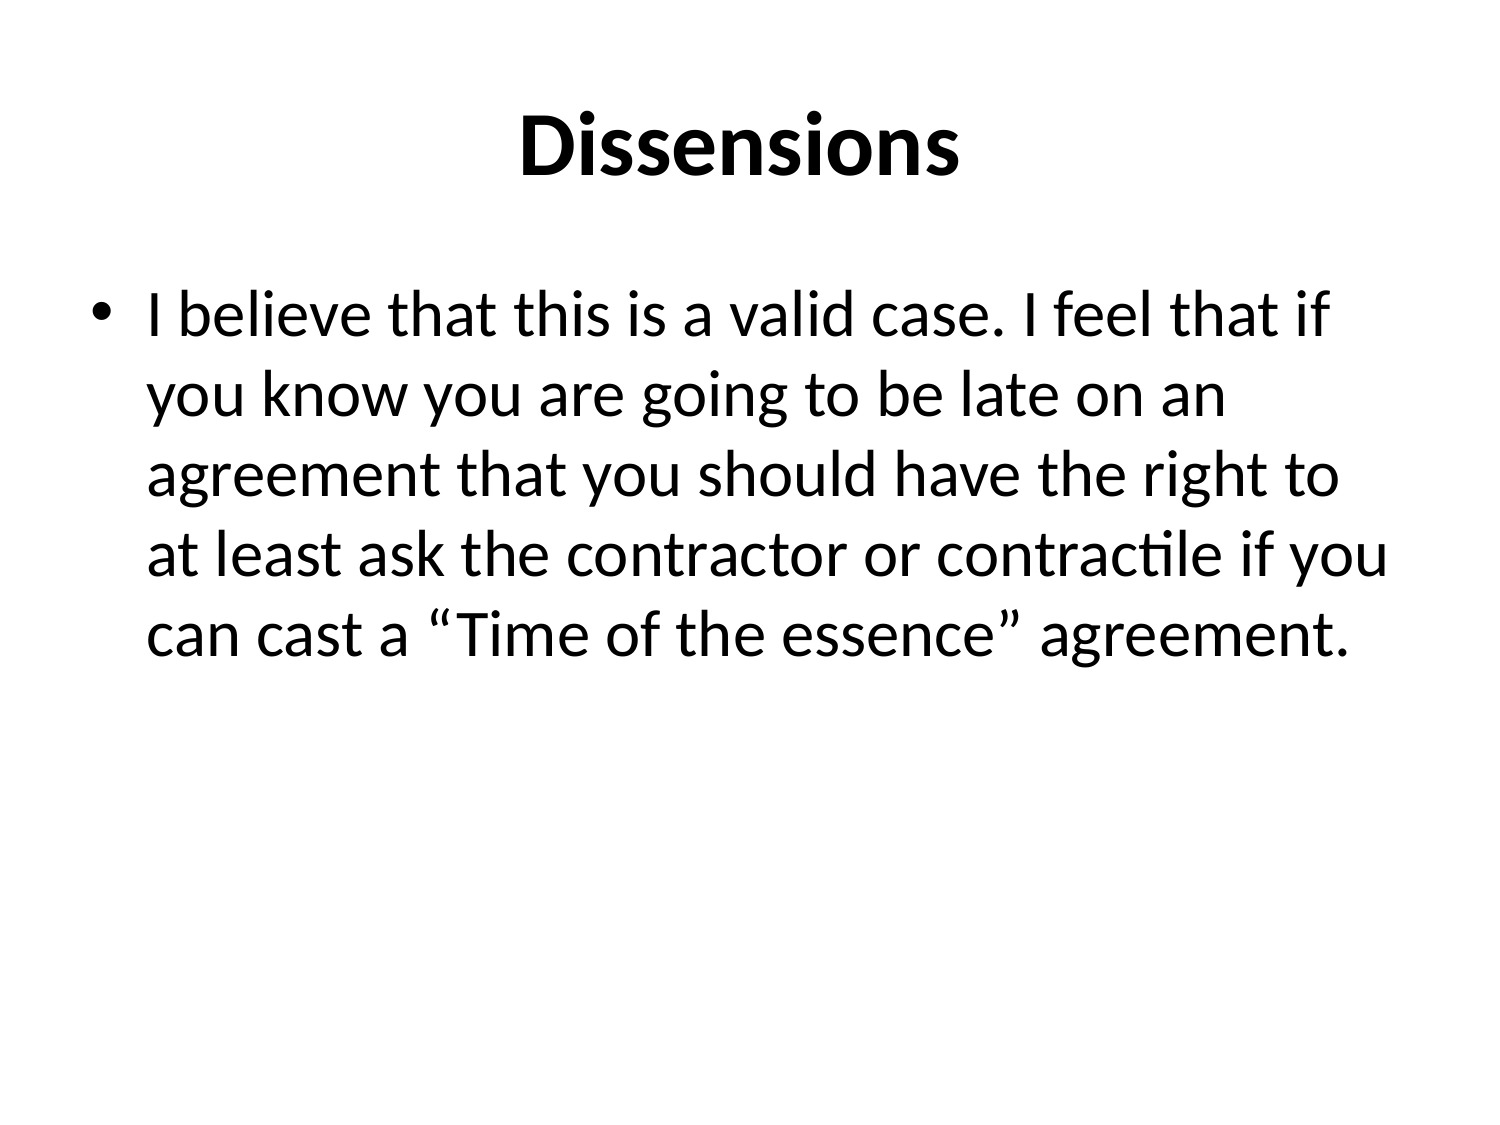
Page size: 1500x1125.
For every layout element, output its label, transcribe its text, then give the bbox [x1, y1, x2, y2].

list I believe that this is a valid case. I feel that if you know you are going to be late on an agreement that you should have the right to at least ask the contractor or contractile if you can cast a “Time of the essence” agreement. [75, 262, 1425, 1005]
title Dissensions [75, 45, 1425, 233]
